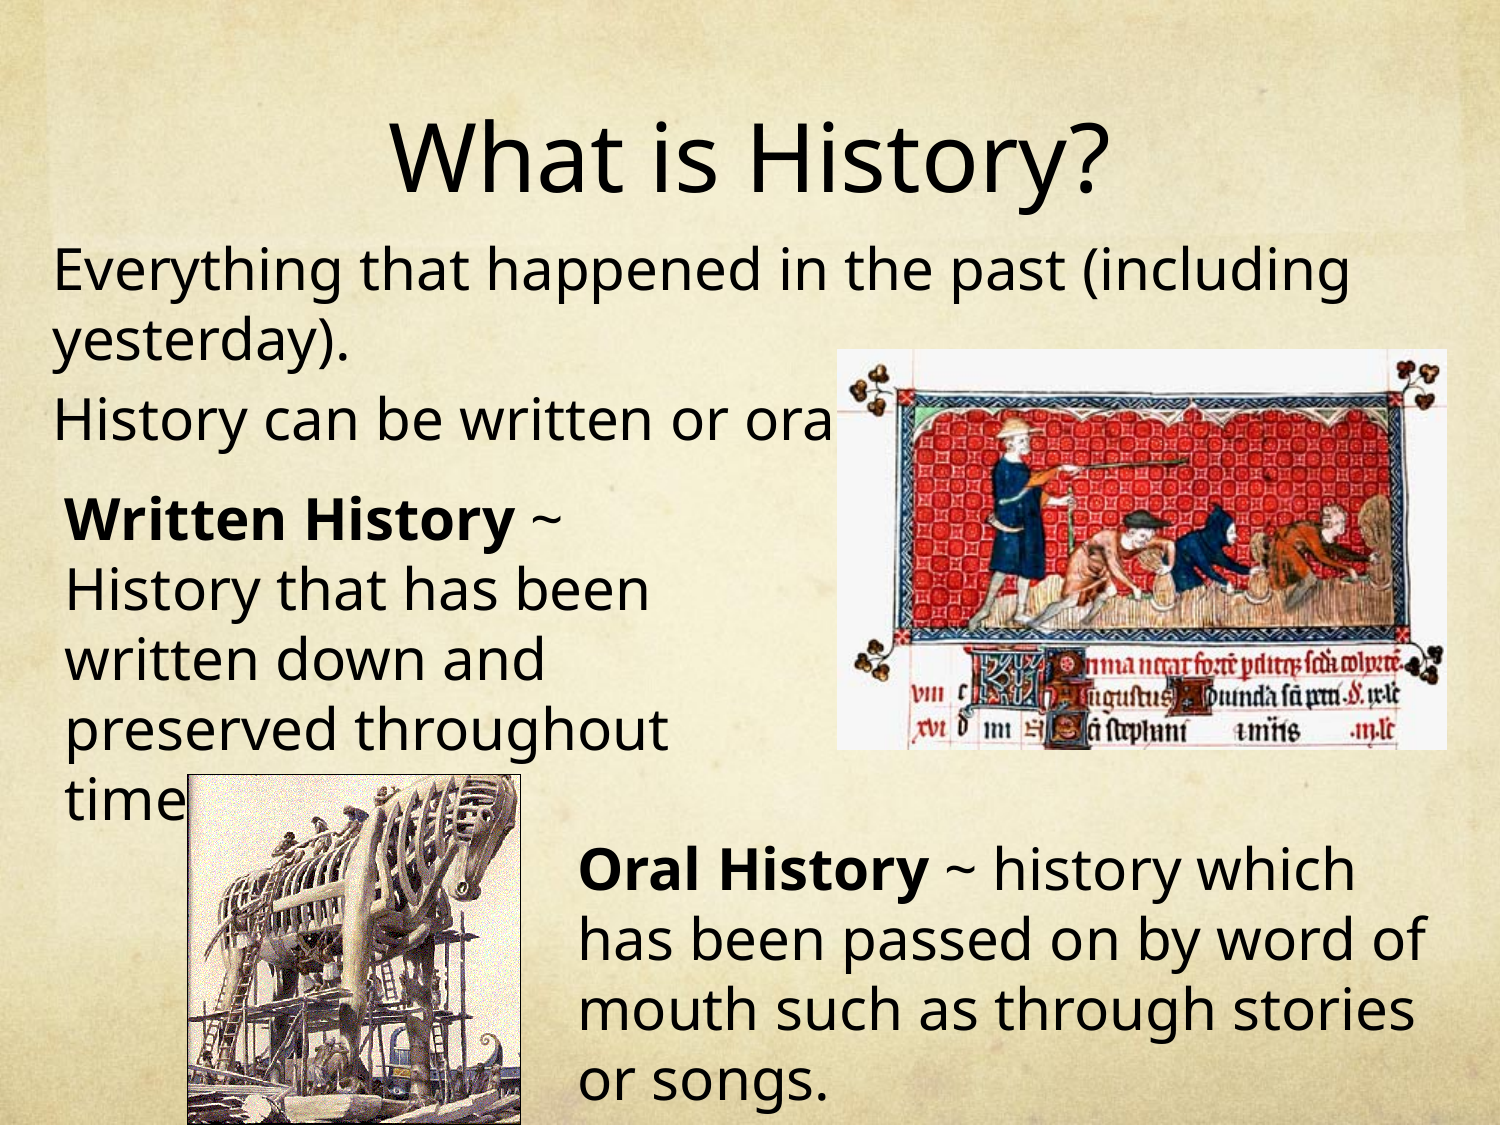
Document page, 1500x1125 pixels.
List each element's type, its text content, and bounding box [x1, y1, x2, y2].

title What is History? [150, 82, 1350, 224]
picture [0, 0, 1500, 1125]
text_box Written History ~ History that has been written down and preserved throughout time. [49, 474, 788, 840]
text_box History can be written or oral: [37, 375, 823, 460]
text_box Everything that happened in the past (including yesterday). [37, 224, 1463, 380]
text_box Oral History ~ history which has been passed on by word of mouth such as through stories or songs. [562, 824, 1475, 1120]
